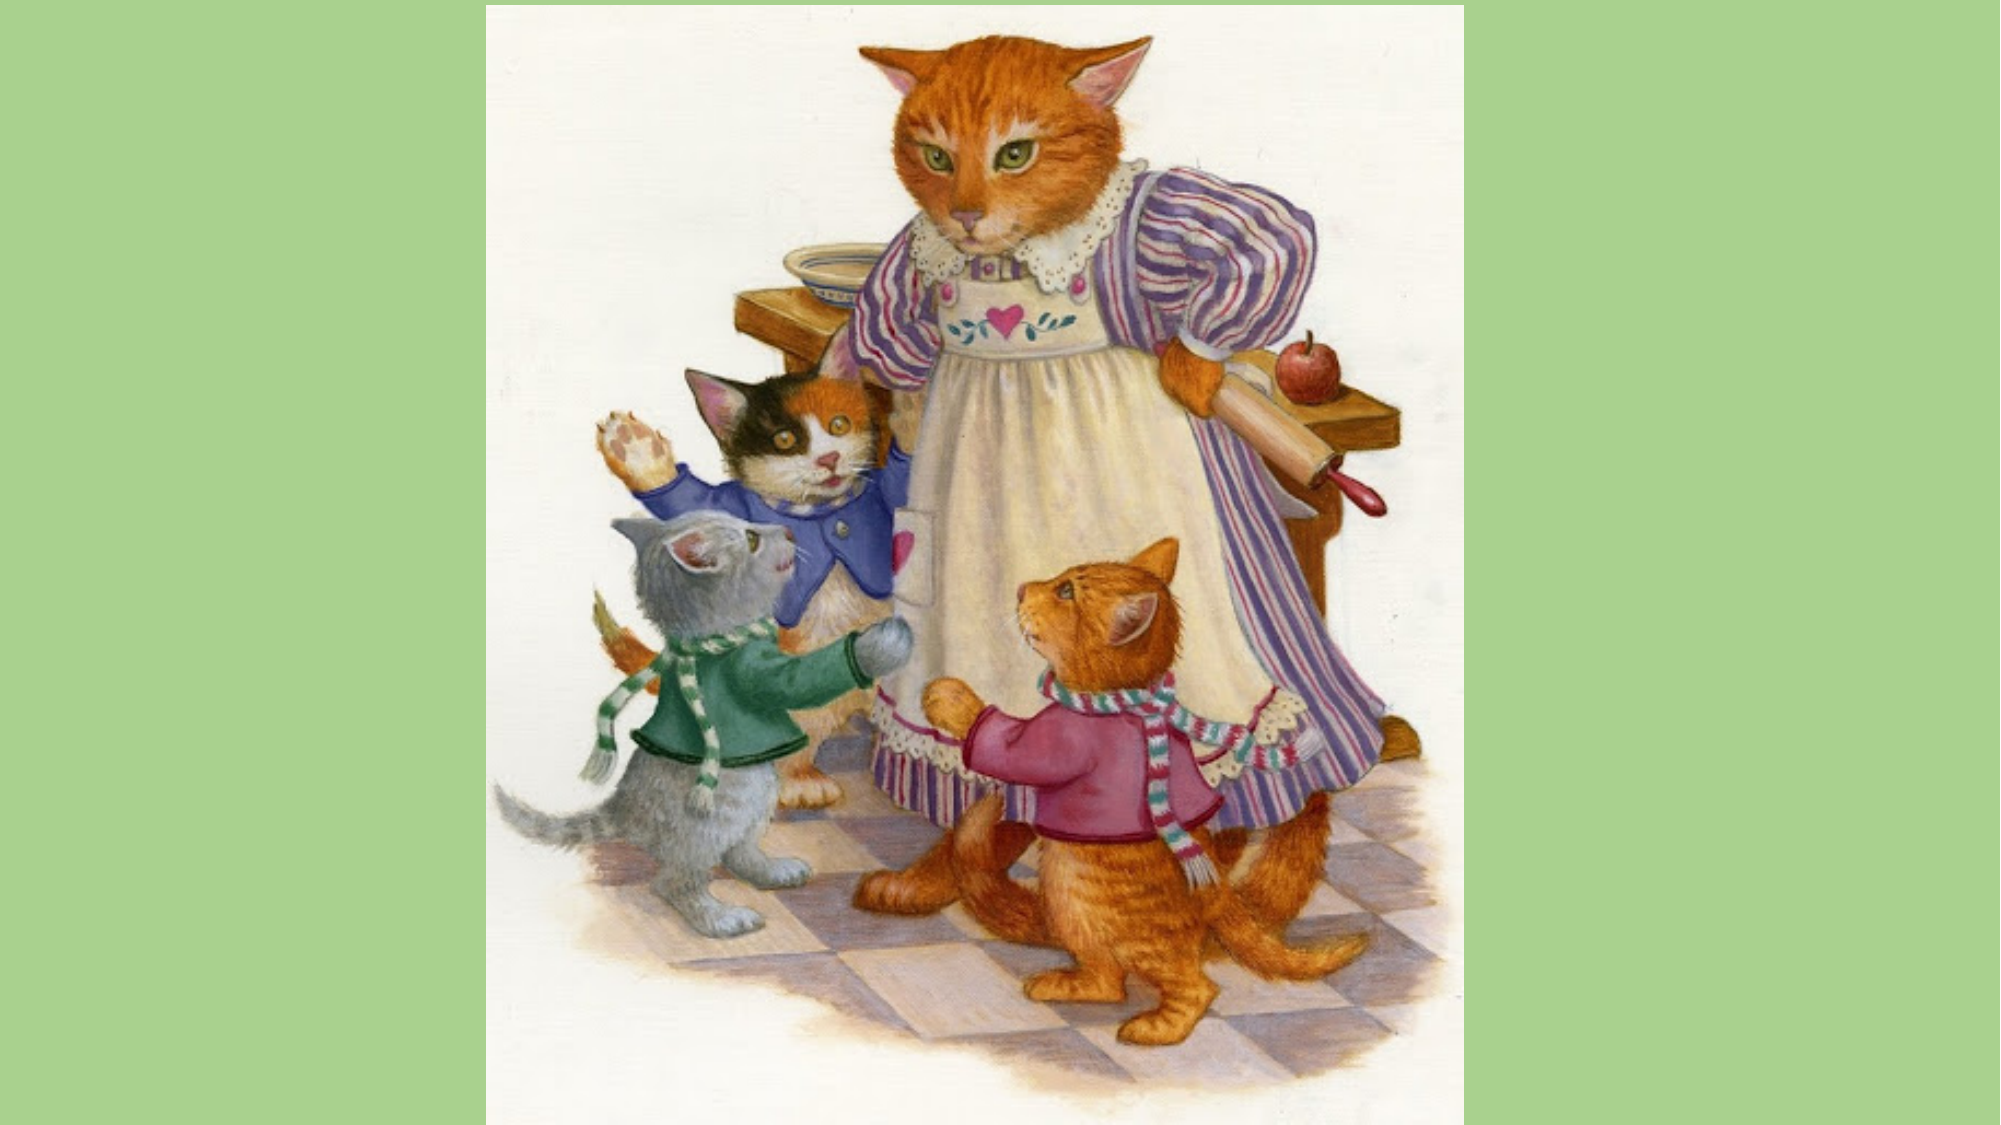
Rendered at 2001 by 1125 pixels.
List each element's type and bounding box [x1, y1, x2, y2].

picture [486, 5, 1464, 1125]
